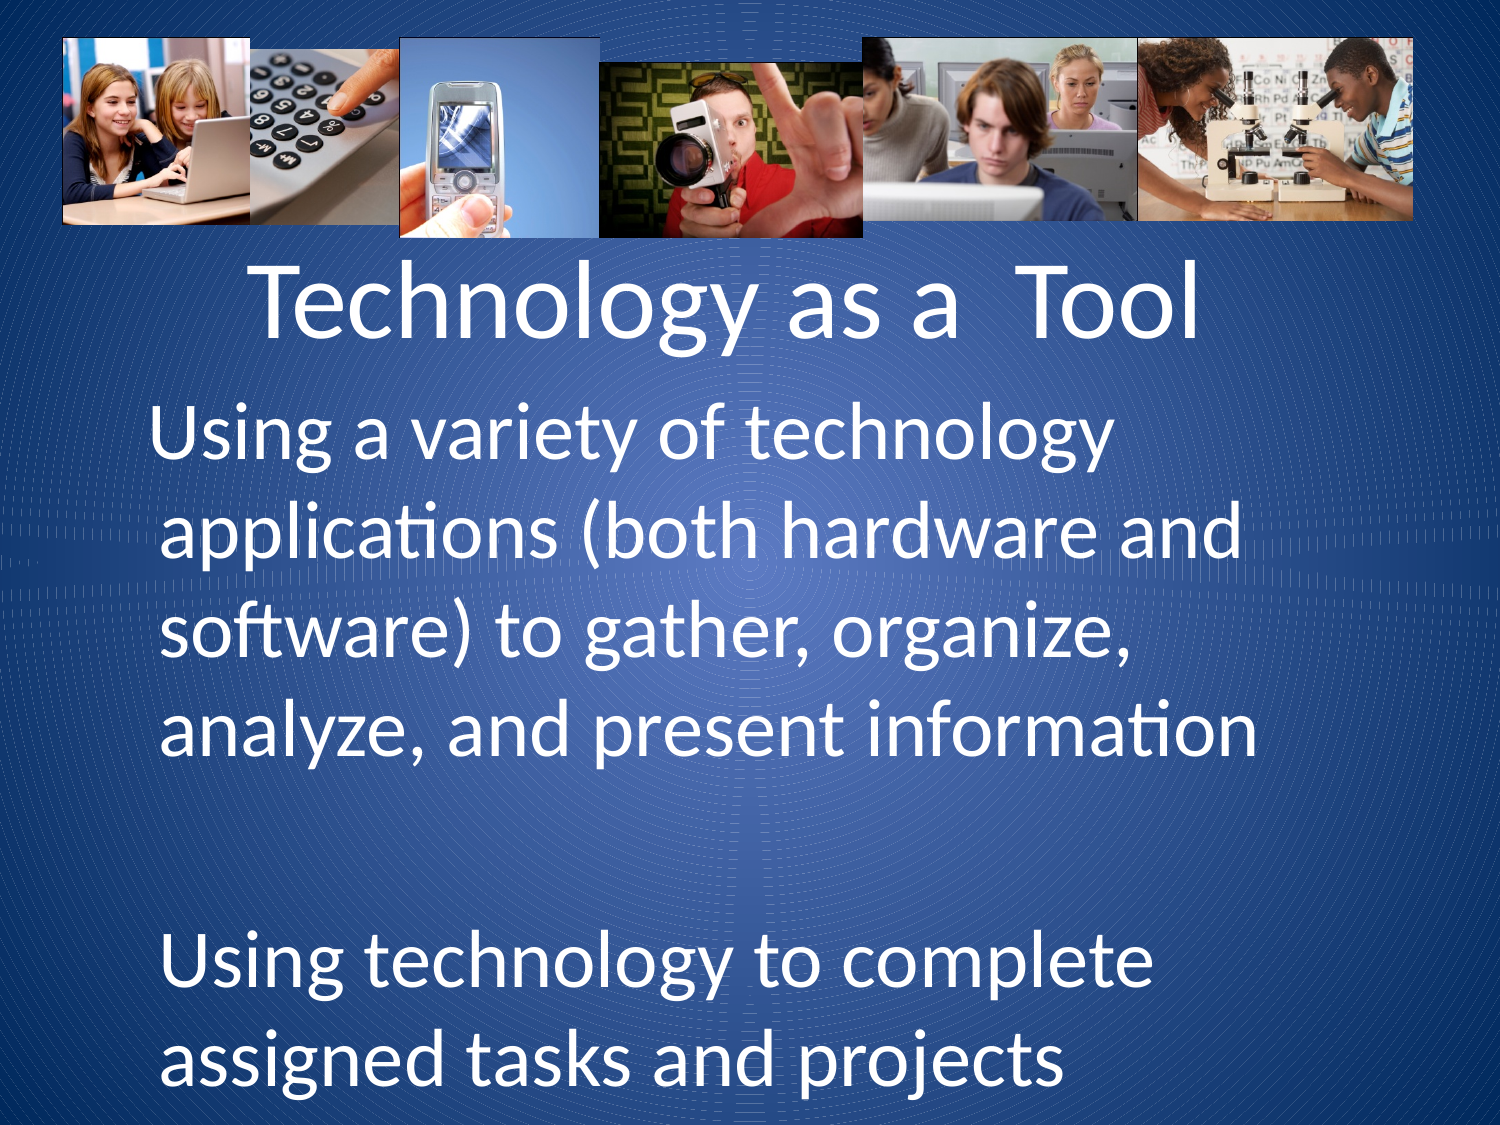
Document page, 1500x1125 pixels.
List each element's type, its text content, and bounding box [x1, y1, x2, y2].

picture [62, 37, 1413, 238]
title Technology as a Tool [50, 200, 1400, 388]
list Using a variety of technology applications (both hardware and software) to gather, organize, analyze, and present information Using technology to complete assigned tasks and projects [87, 370, 1438, 1113]
